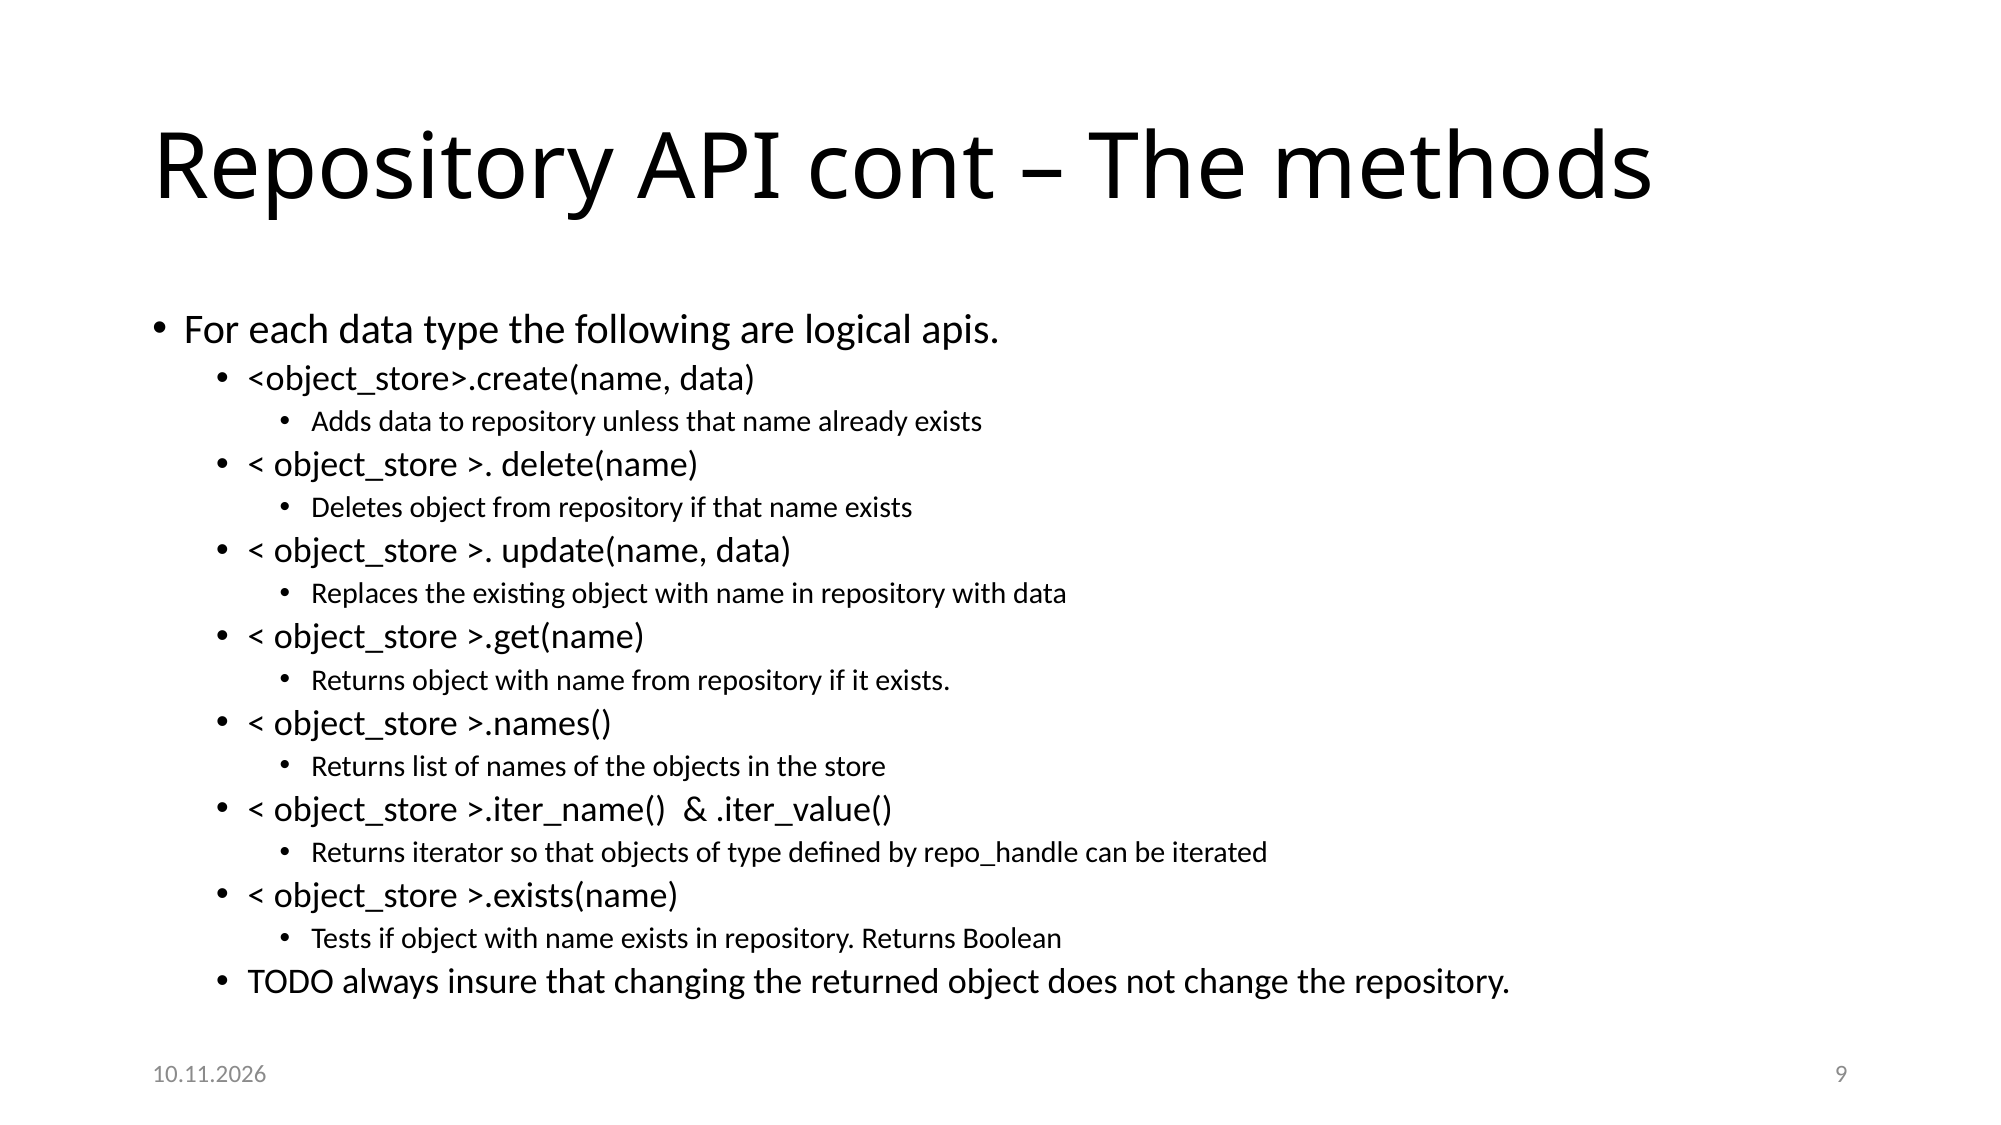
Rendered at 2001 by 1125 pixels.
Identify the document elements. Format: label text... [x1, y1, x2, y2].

slide_number 9 [1412, 1042, 1863, 1103]
list For each data type the following are logical apis. <object_store>.create(name, data) Adds data to repository unless that name already exists < object_store >. delete(name) Deletes object from repository if that name exists < object_store >. update(name, data) Replaces the existing object with name in repository with data < object_store >.get(name) Returns object with name from repository if it exists. < object_store >.names() Returns list of names of the objects in the store < object_store >.iter_name() & .iter_value() Returns iterator so that objects of type defined by repo_handle can be iterated < object_store >.exists(name) Tests if object with name exists in repository. Returns Boolean TODO always insure that changing the returned object does not change the repository. [137, 299, 1863, 1014]
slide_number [137, 1042, 588, 1103]
title Repository API cont – The methods [137, 59, 1863, 278]
